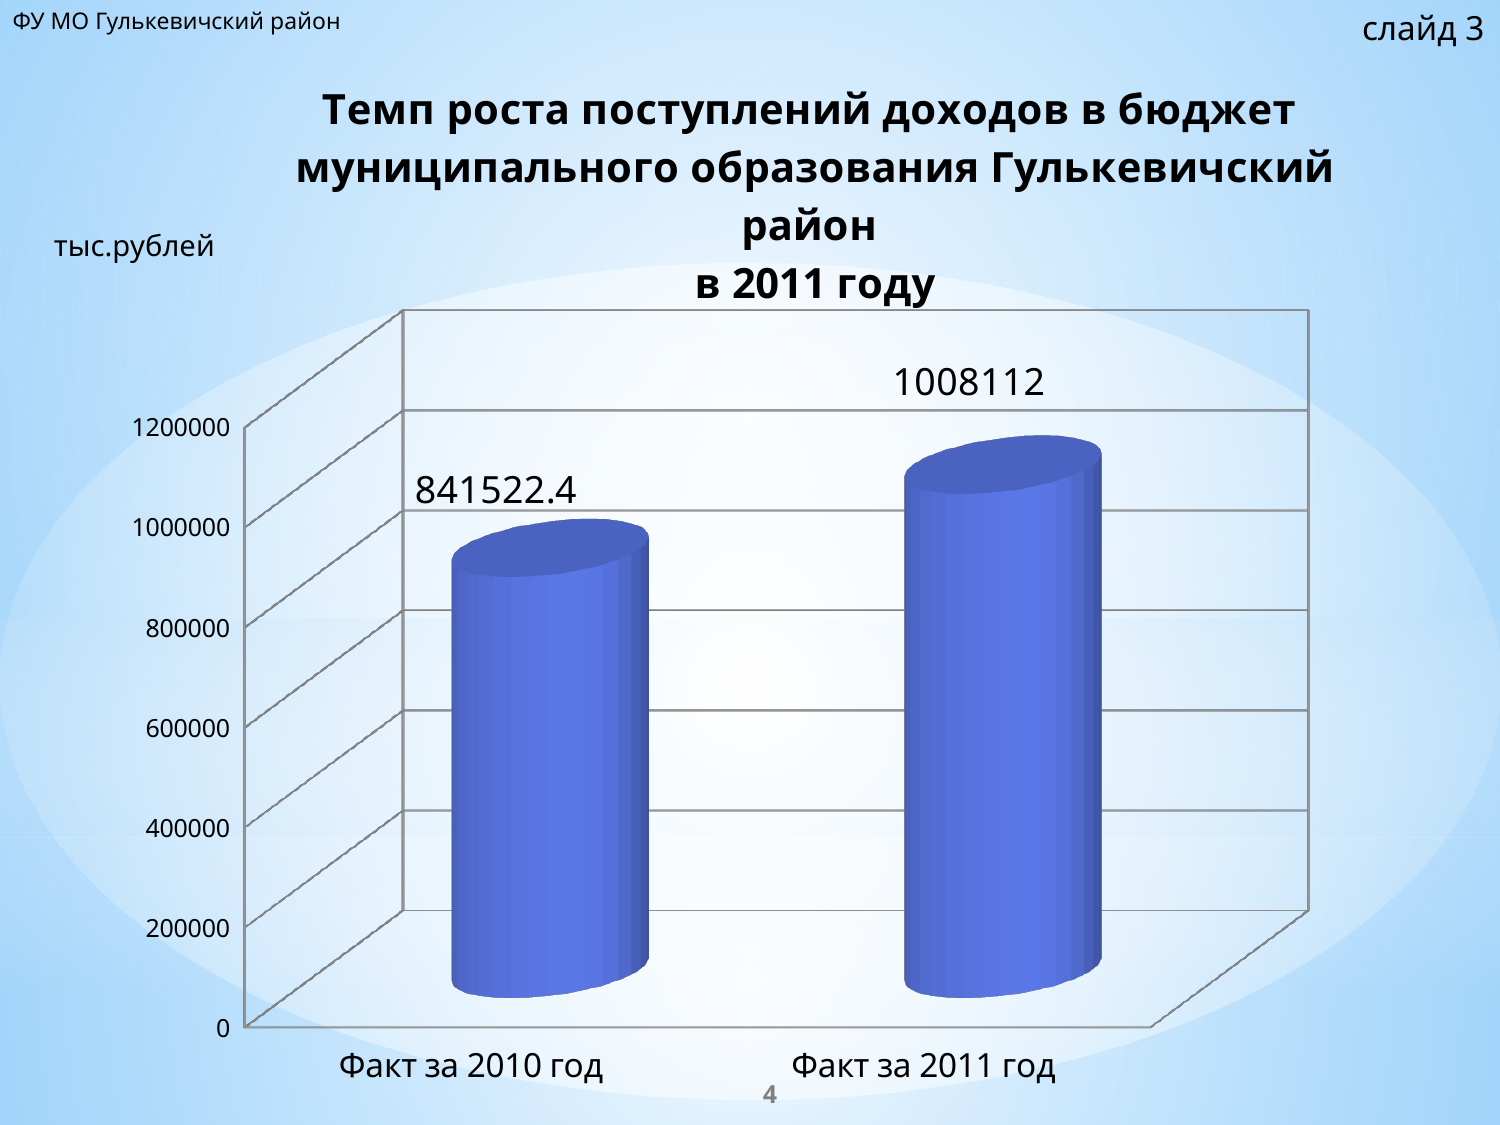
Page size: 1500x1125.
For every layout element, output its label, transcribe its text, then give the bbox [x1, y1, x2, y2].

text_box ФУ МО Гулькевичский район [0, 0, 258, 35]
chart [0, 54, 1483, 1118]
text_box слайд 3 [1347, 0, 1500, 55]
